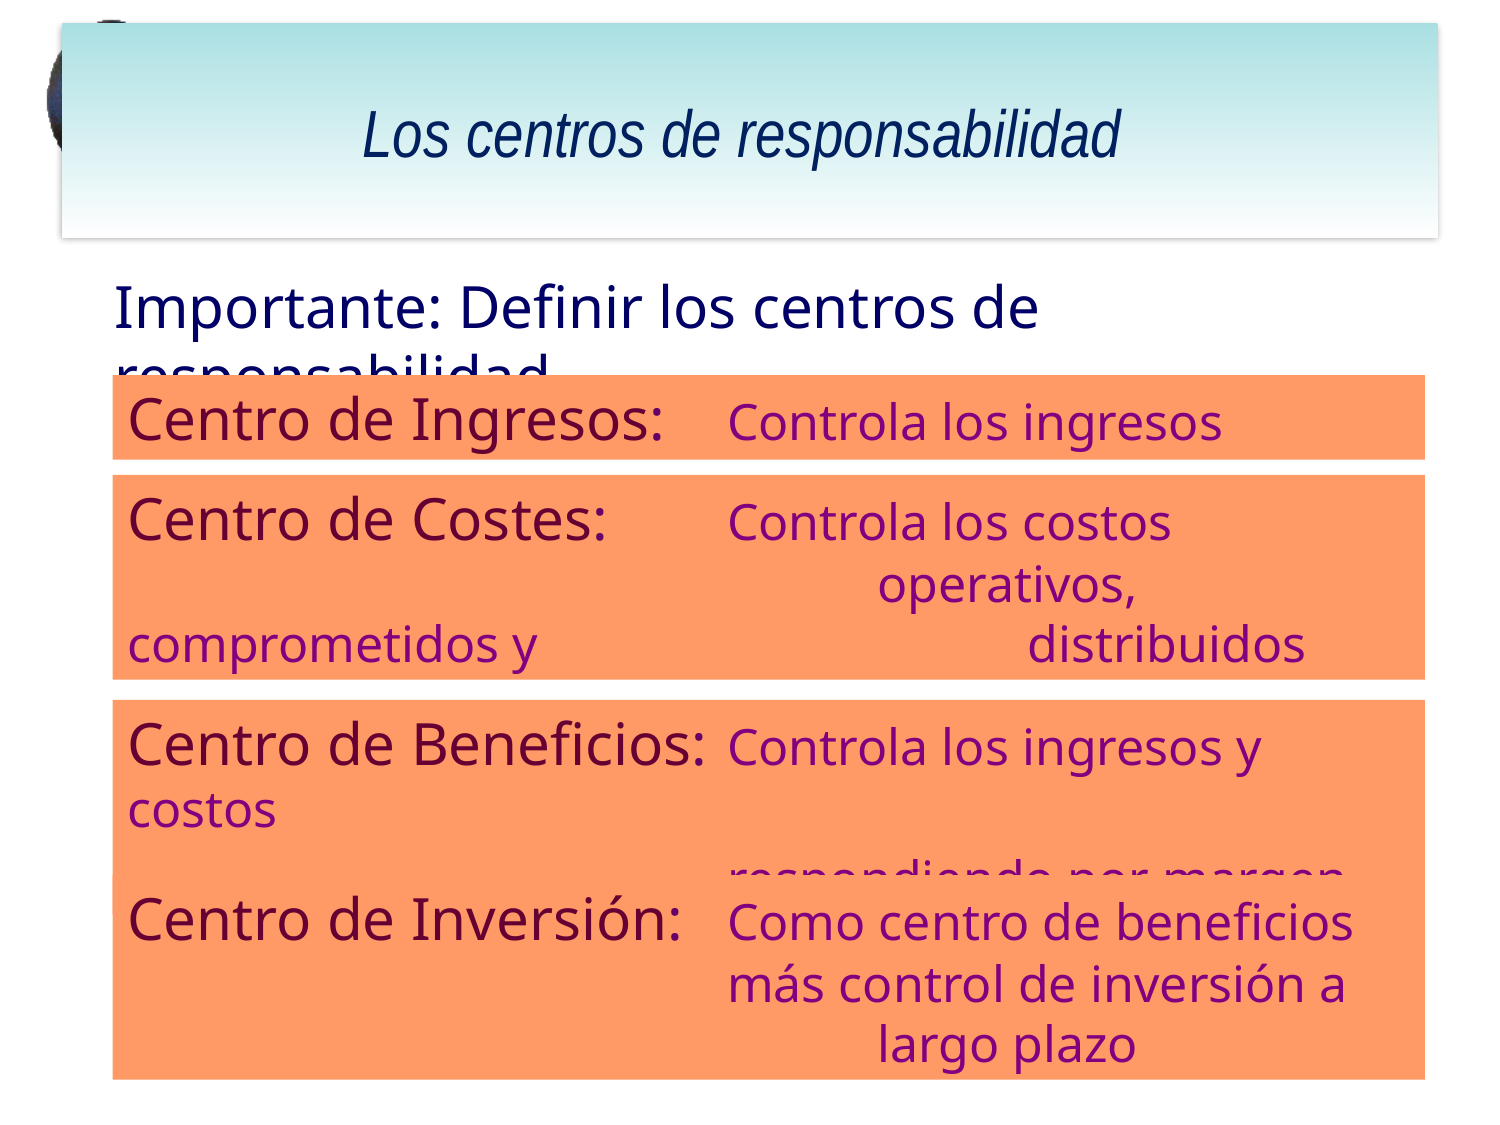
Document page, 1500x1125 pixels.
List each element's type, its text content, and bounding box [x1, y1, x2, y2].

text_box Centro de Costes: Controla los costos operativos, comprometidos y distribuidos [112, 474, 1425, 680]
text_box Centro de Inversión: Como centro de beneficios más control de inversión a largo plazo [112, 875, 1425, 1080]
picture [42, 14, 190, 185]
text_box Importante: Definir los centros de responsabilidad [99, 262, 1425, 418]
text_box Centro de Beneficios: Controla los ingresos y costos respondiendo por margen. [112, 699, 1425, 875]
text_box Centro de Ingresos: Controla los ingresos [112, 375, 1425, 460]
text_box Los centros de responsabilidad [62, 23, 1438, 238]
